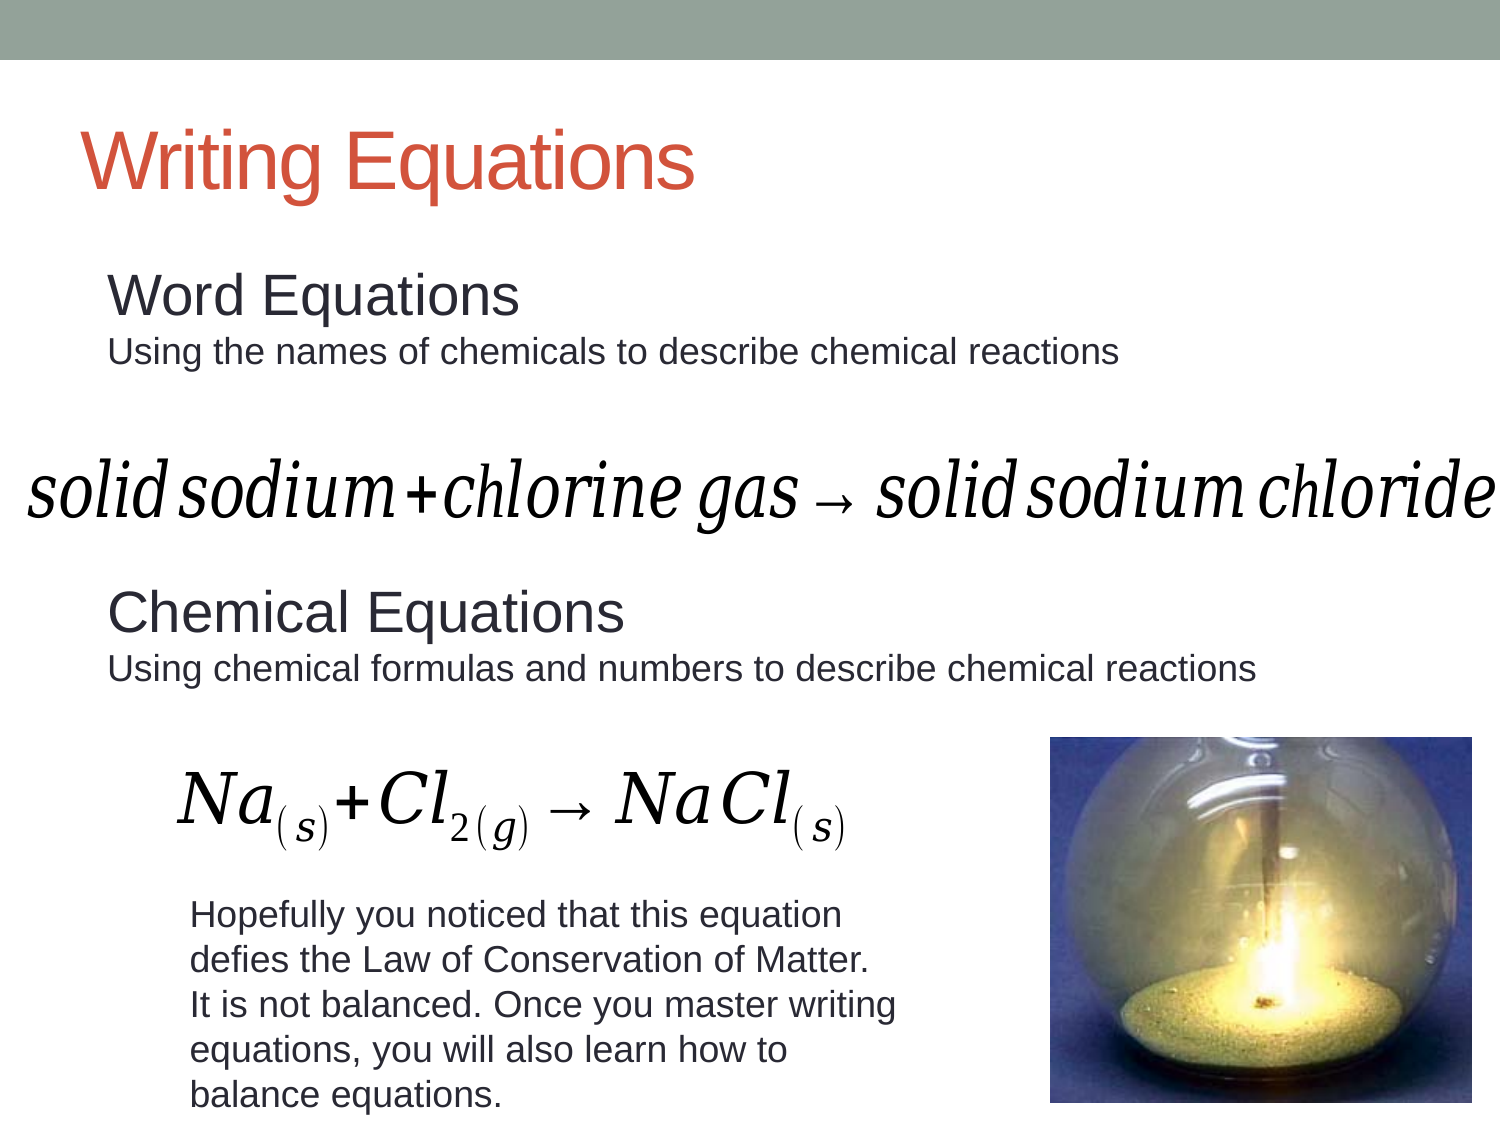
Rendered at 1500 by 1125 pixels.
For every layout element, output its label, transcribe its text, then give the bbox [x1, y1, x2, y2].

title Writing Equations [65, 75, 1415, 238]
text_box Chemical Equations Using chemical formulas and numbers to describe chemical reactions [92, 566, 1398, 697]
picture [1049, 737, 1473, 1104]
text_box Hopefully you noticed that this equation defies the Law of Conservation of Matter. It is not balanced. Once you master writing equations, you will also learn how to balance equations. [174, 882, 913, 1123]
text_box Word Equations Using the names of chemicals to describe chemical reactions [92, 249, 1355, 380]
